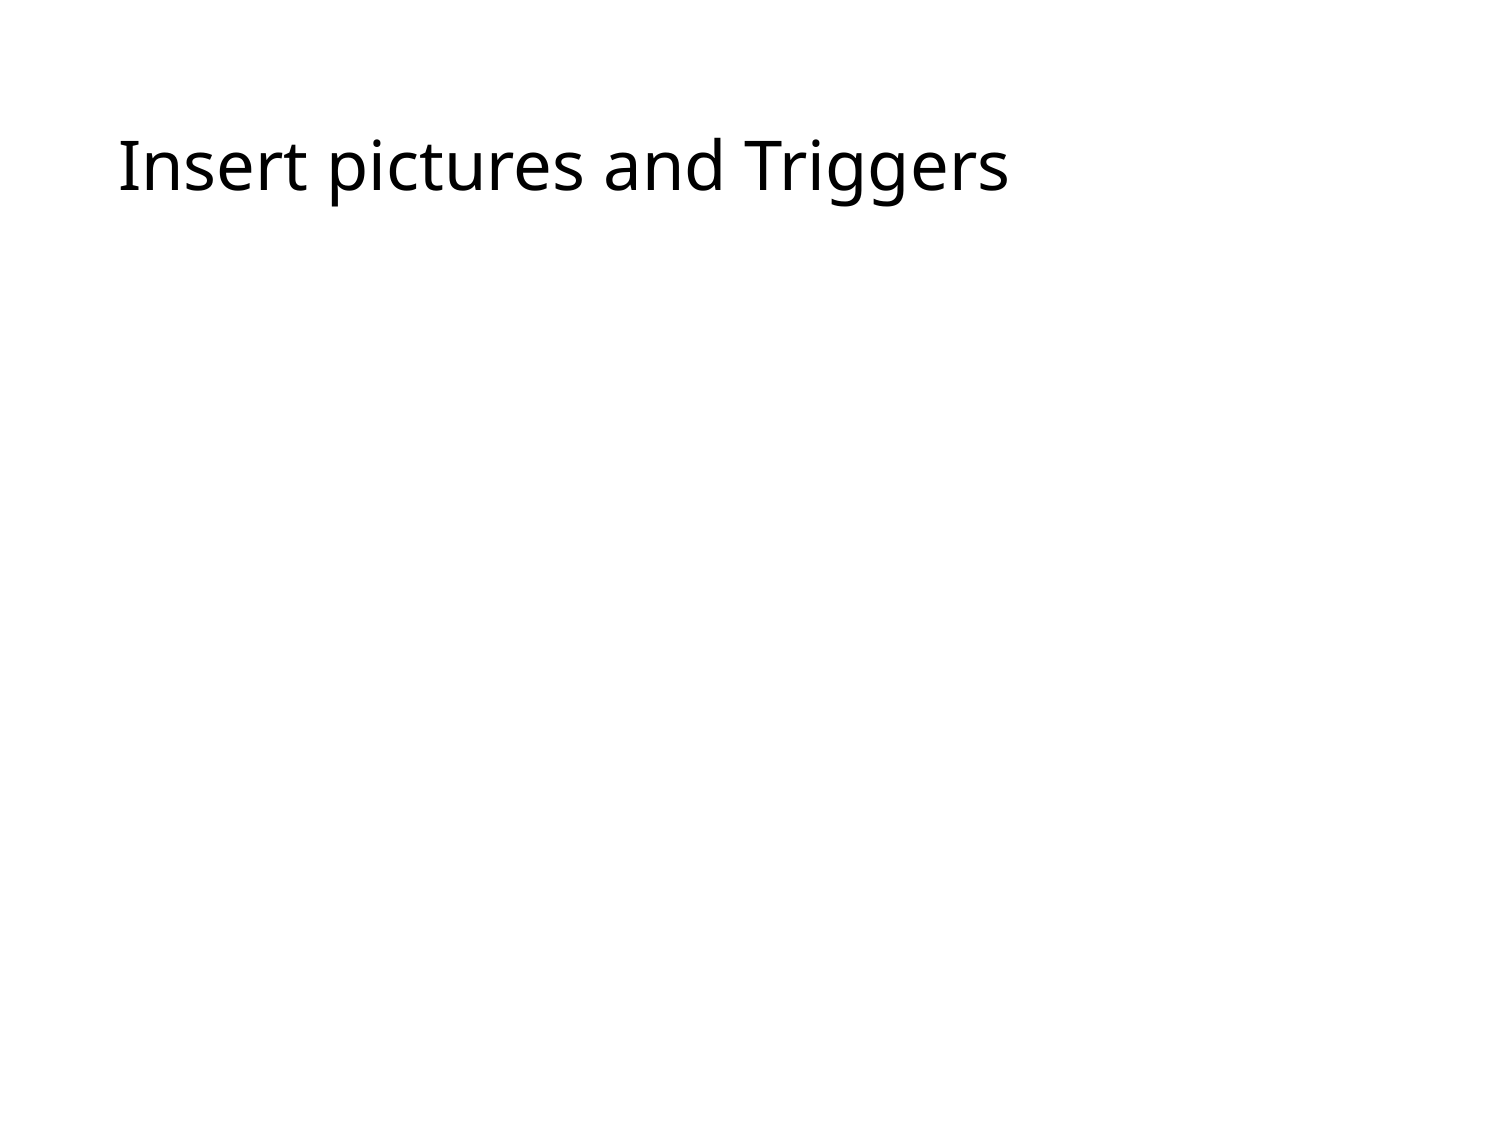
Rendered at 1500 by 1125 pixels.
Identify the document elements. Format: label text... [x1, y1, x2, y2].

title Insert pictures and Triggers [103, 59, 1397, 278]
